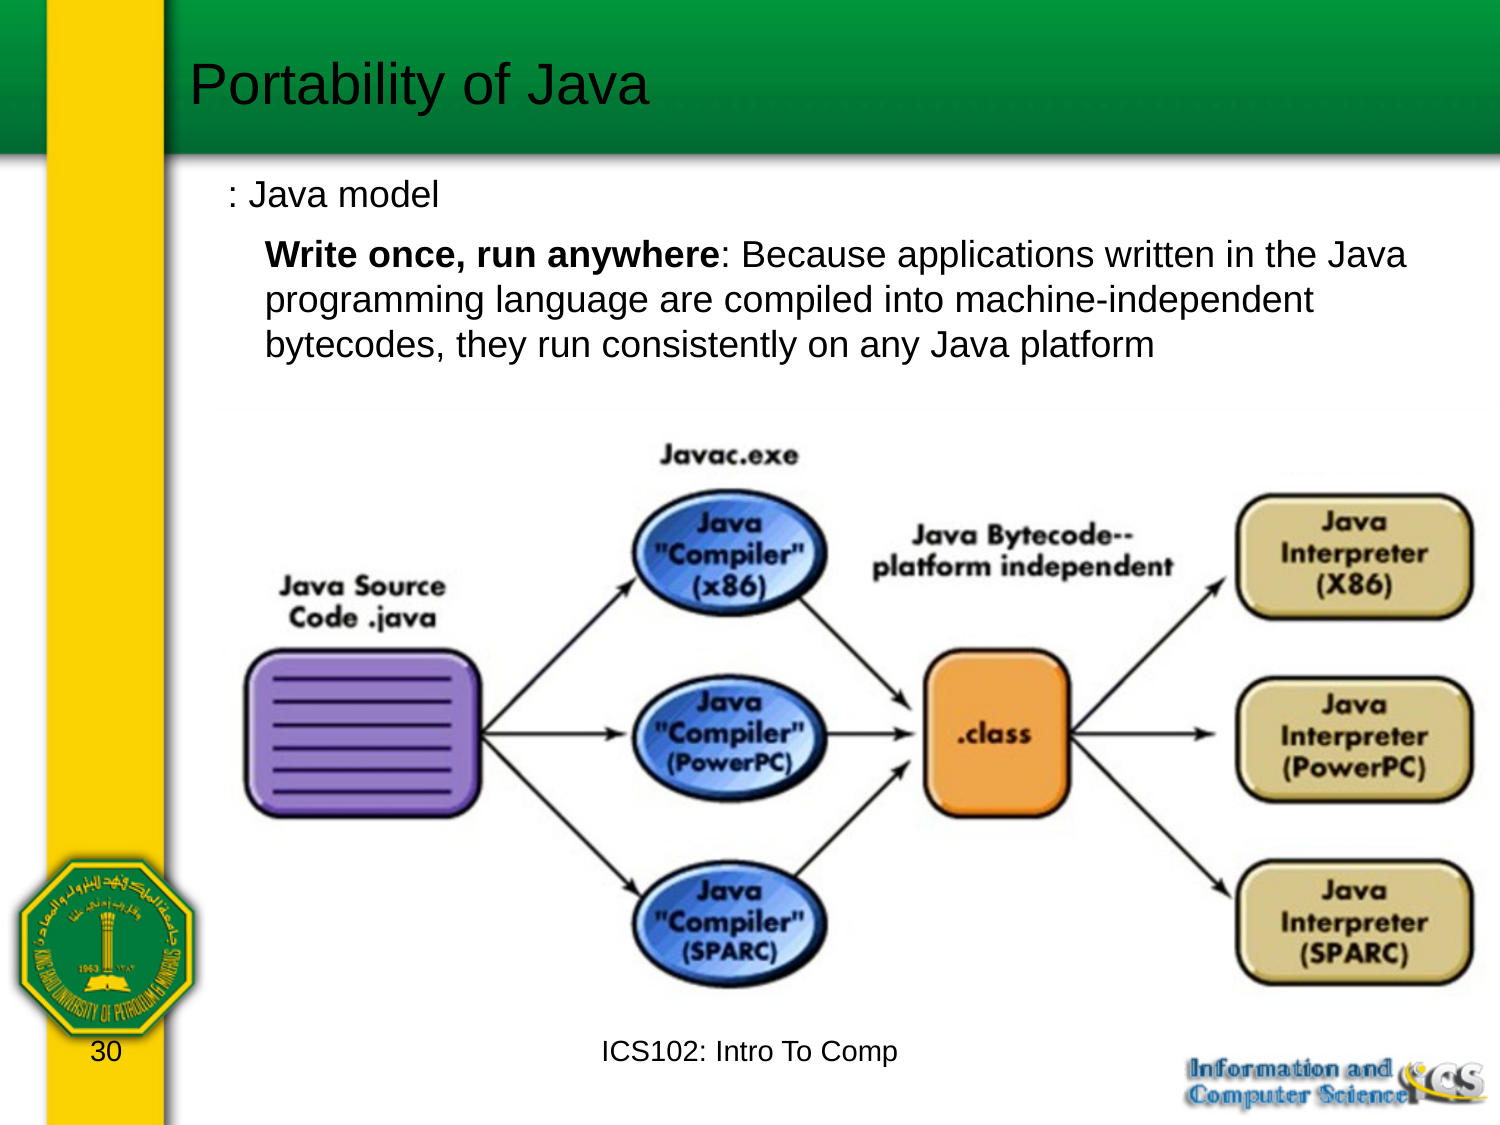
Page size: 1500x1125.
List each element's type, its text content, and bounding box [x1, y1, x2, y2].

text_box Portability of Java [174, 24, 738, 138]
picture [0, 0, 1500, 1125]
slide_number 30 [74, 1024, 426, 1103]
footer ICS102: Intro To Comp [512, 1029, 988, 1103]
text_box Write once, run anywhere: Because applications written in the Java programming language are compiled into machine-independent bytecodes, they run consistently on any Java platform [249, 222, 1500, 373]
text_box Java model : [212, 162, 455, 222]
